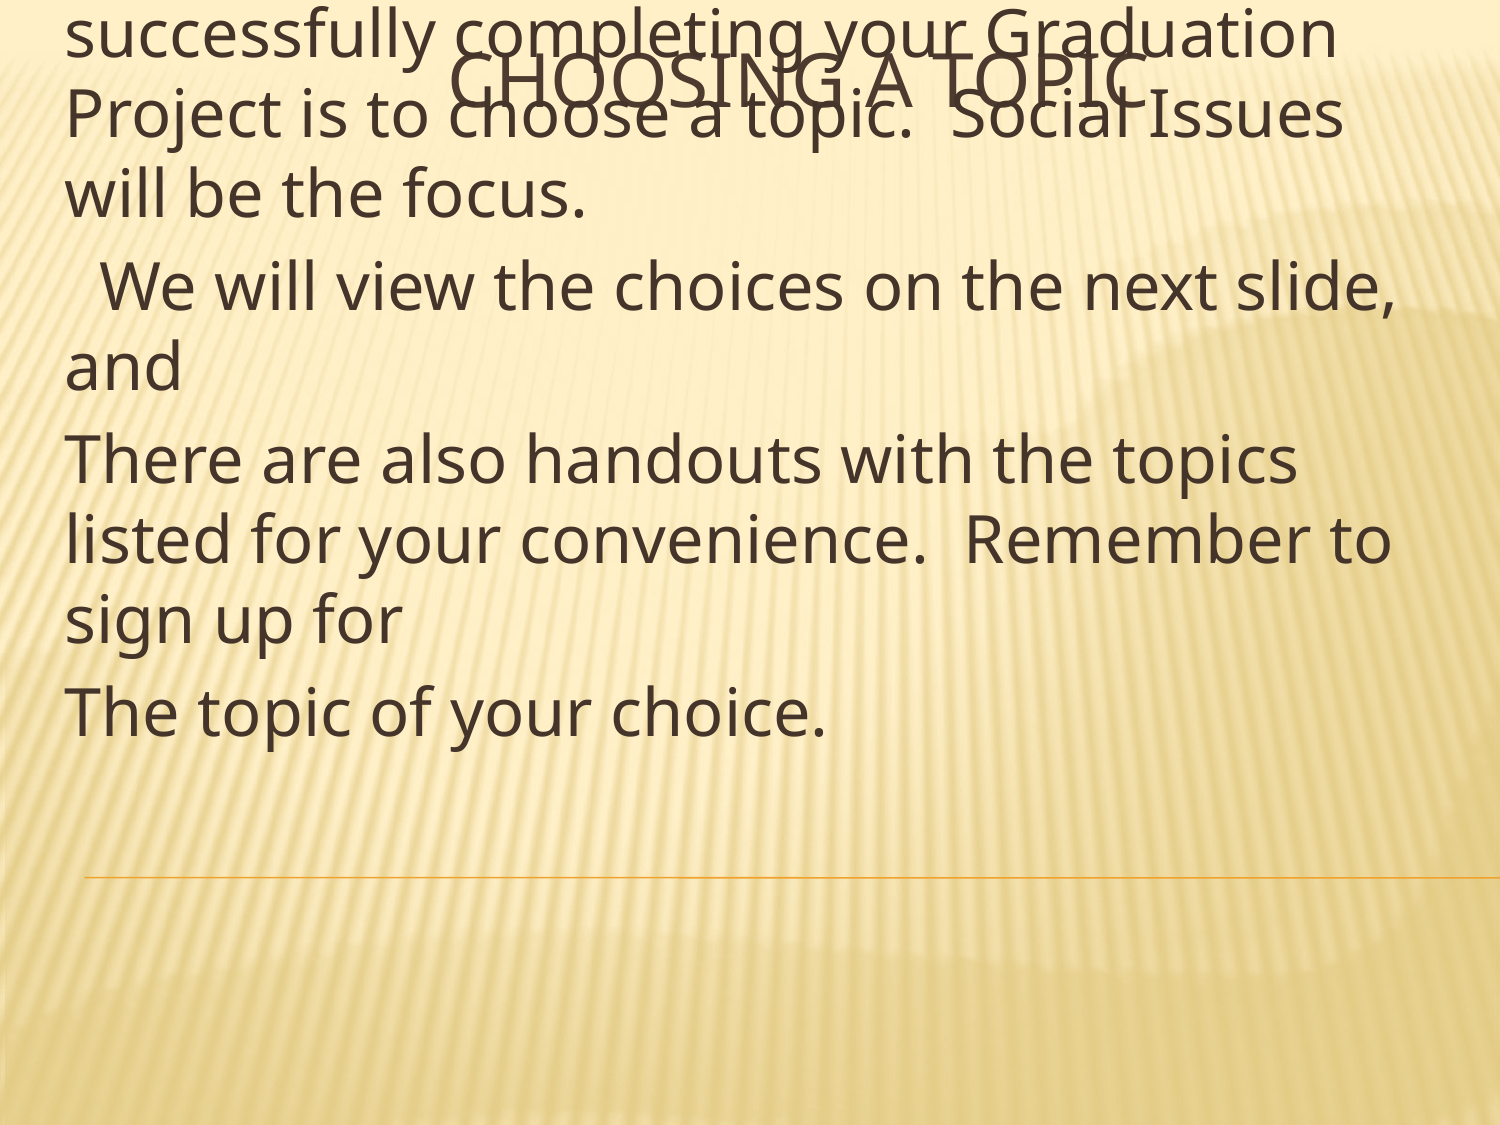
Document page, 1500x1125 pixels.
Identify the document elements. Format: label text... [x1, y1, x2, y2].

subtitle The first step in the process for successfully completing your Graduation Project is to choose a topic. Social Issues will be the focus. We will view the choices on the next slide, and There are also handouts with the topics listed for your convenience. Remember to sign up for The topic of your choice. [50, 687, 1438, 838]
title Choosing a topic [62, 24, 1450, 226]
